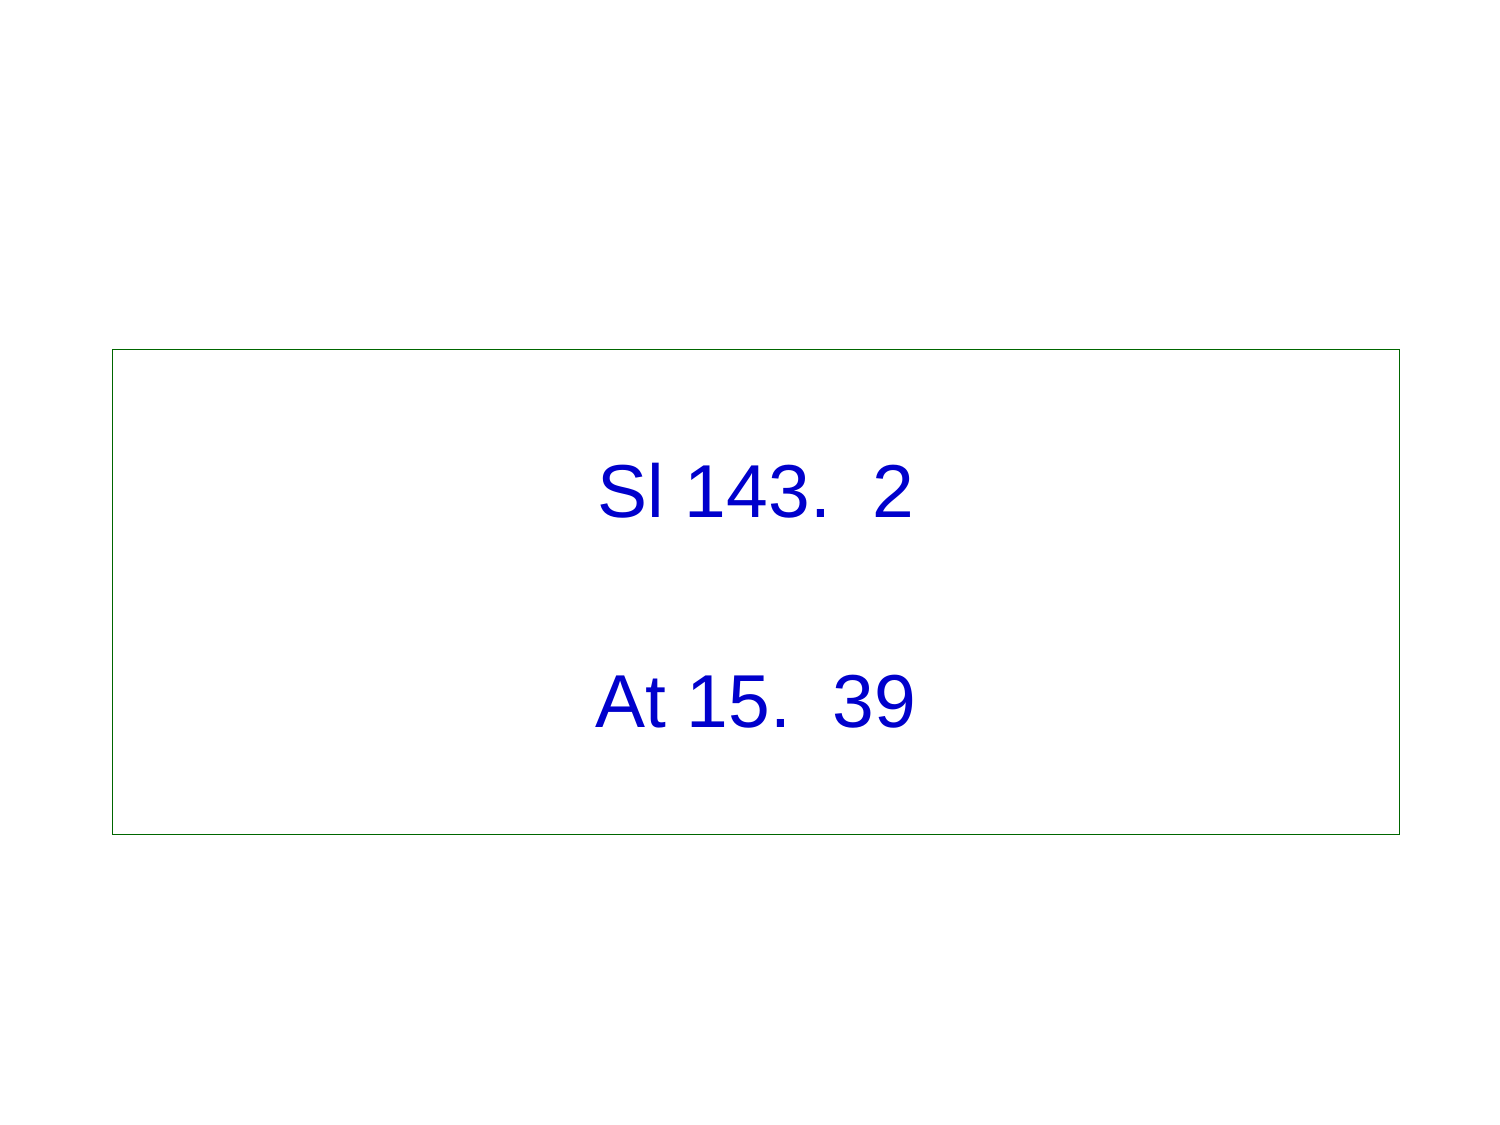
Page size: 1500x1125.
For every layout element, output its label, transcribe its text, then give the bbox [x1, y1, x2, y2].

list Sl 143. 2 At 15. 39 [112, 349, 1400, 835]
